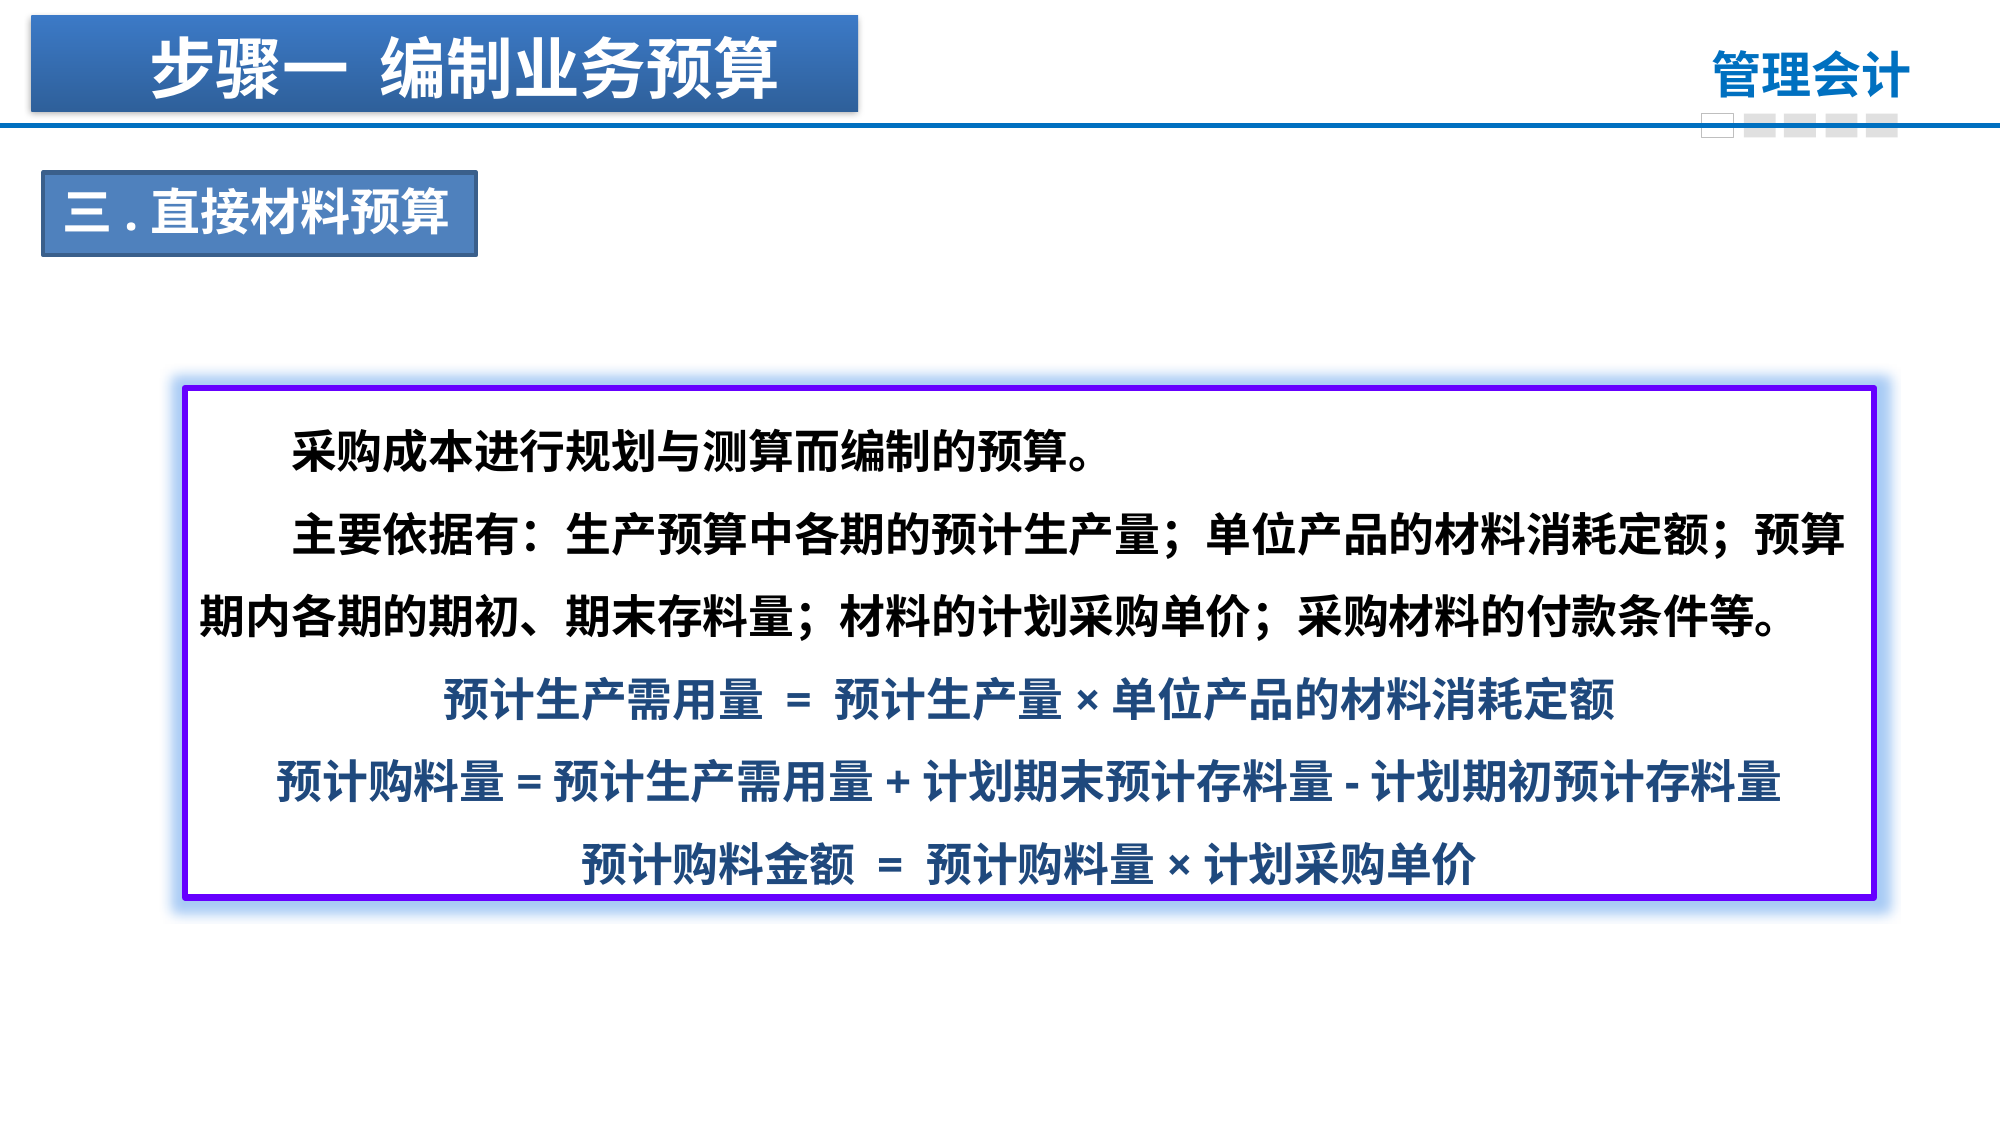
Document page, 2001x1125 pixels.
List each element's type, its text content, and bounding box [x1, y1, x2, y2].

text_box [42, 172, 477, 256]
text_box 采购成本进行规划与测算而编制的预算。 主要依据有：生产预算中各期的预计生产量；单位产品的材料消耗定额；预算期内各期的期初、期末存料量；材料的计划采购单价；采购材料的付款条件等。 预计生产需用量 = 预计生产量×单位产品的材料消耗定额 预计购料量=预计生产需用量+计划期末预计存料量-计划期初预计存料量 预计购料金额 = 预计购料量×计划采购单价 [183, 386, 1876, 899]
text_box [31, 14, 859, 117]
